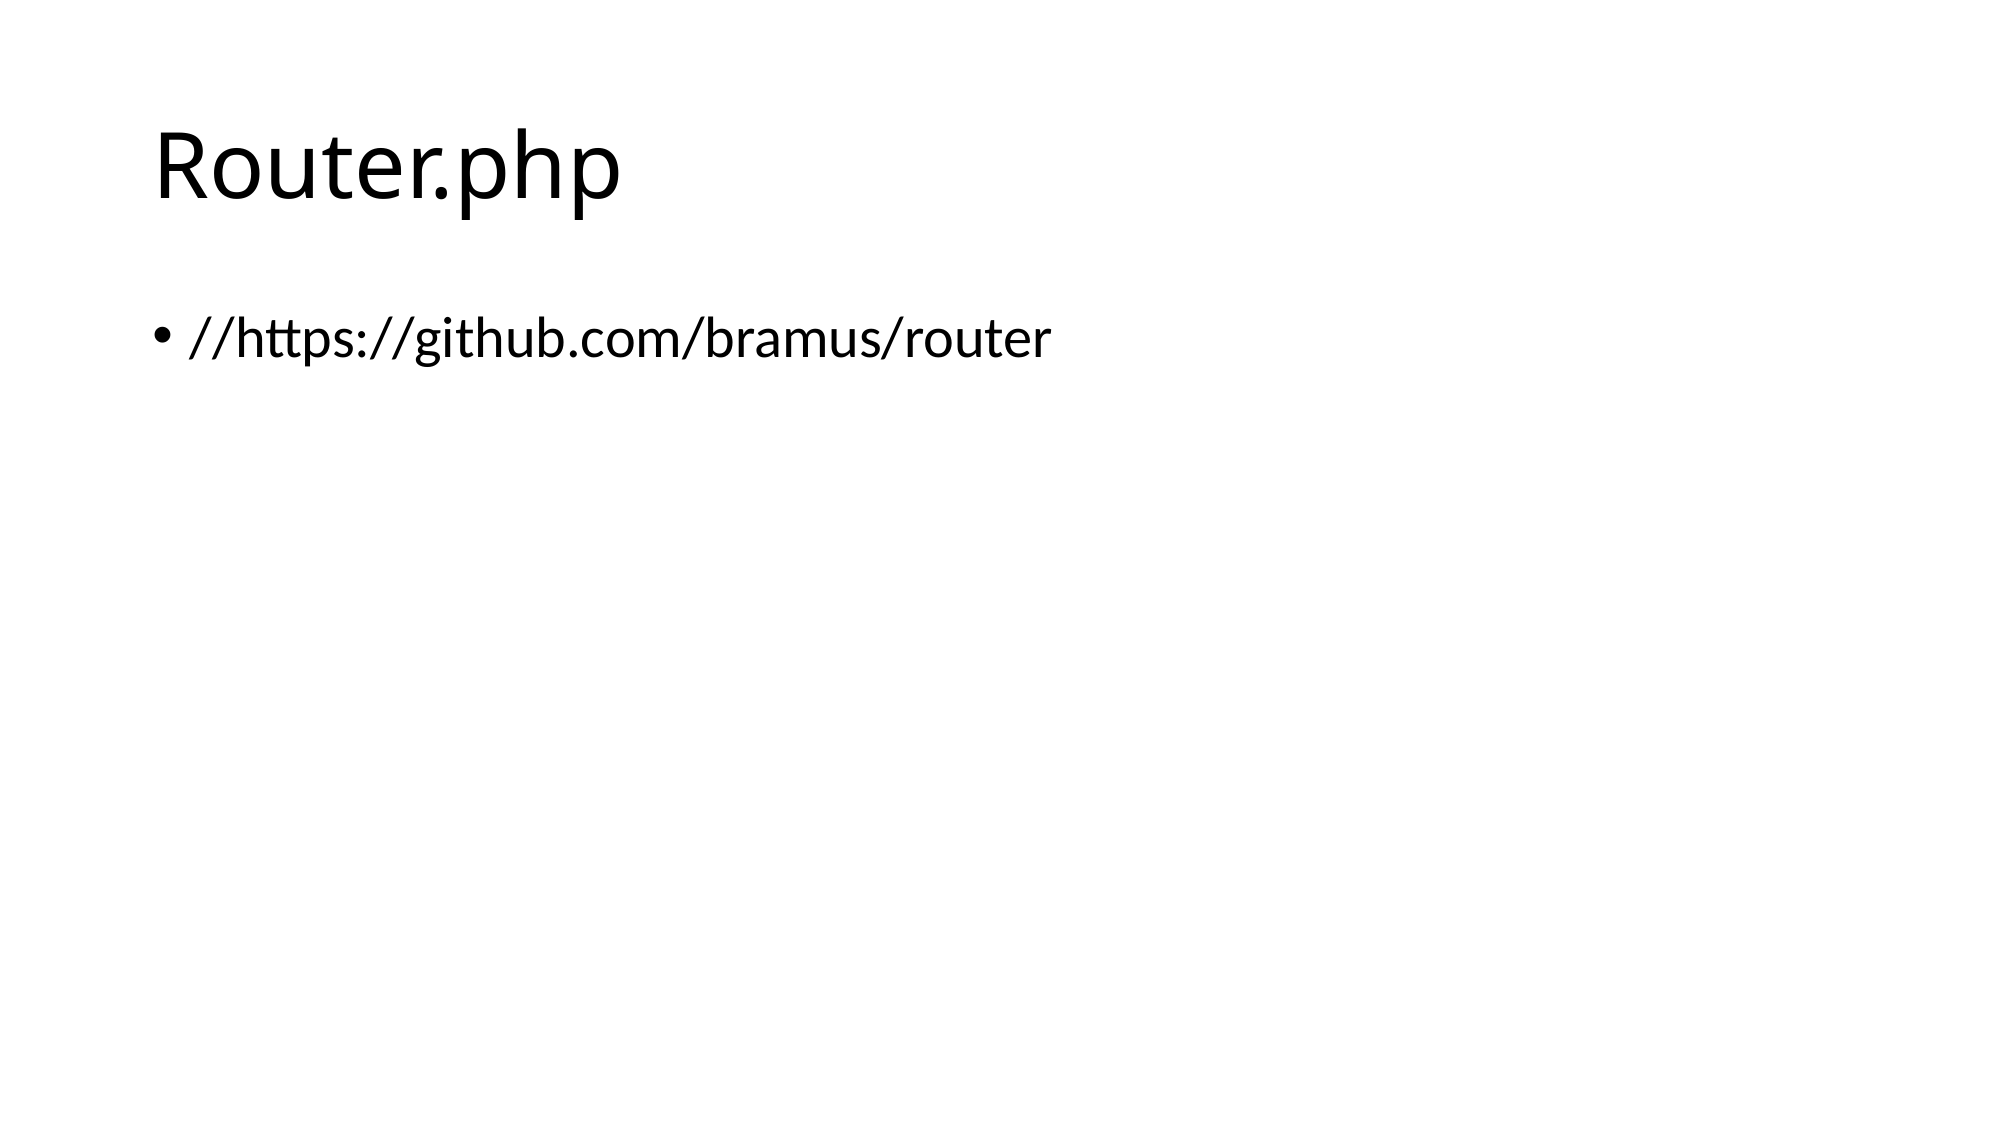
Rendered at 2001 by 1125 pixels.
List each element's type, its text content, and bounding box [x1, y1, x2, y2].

title Router.php [137, 59, 1863, 278]
list //https://github.com/bramus/router [137, 299, 1863, 1014]
